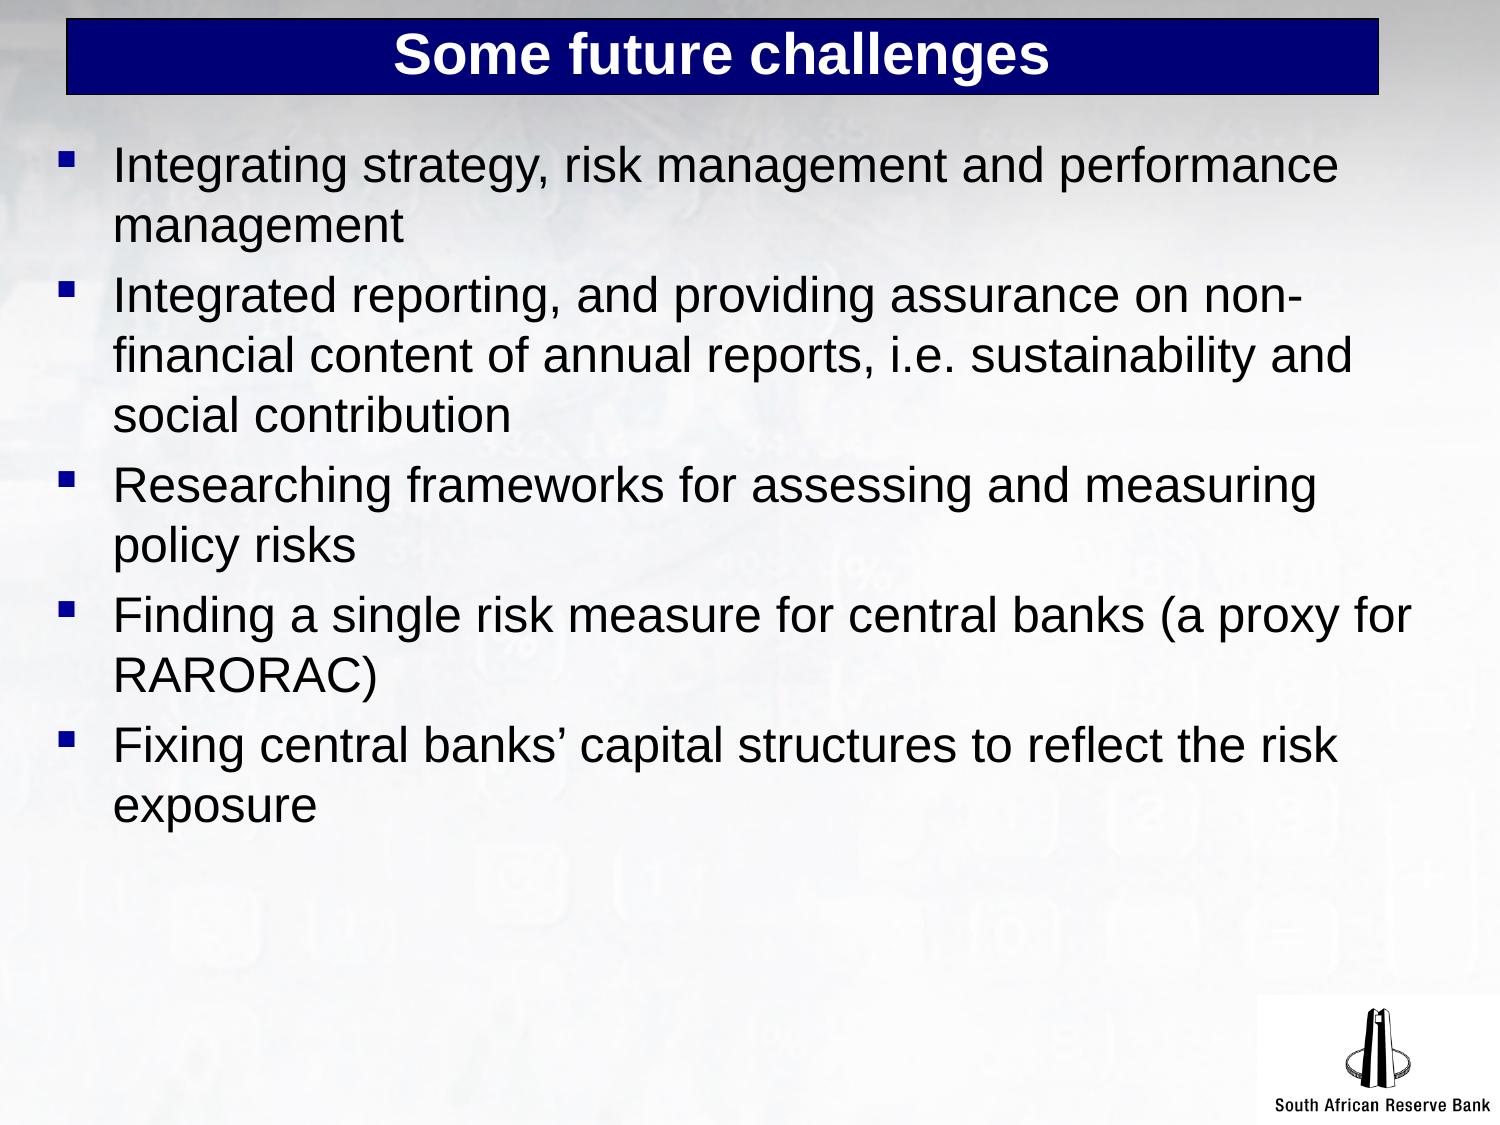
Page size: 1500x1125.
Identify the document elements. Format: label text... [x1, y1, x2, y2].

list Integrating strategy, risk management and performance management Integrated reporting, and providing assurance on non-financial content of annual reports, i.e. sustainability and social contribution Researching frameworks for assessing and measuring policy risks Finding a single risk measure for central banks (a proxy for RARORAC) Fixing central banks’ capital structures to reflect the risk exposure [41, 125, 1439, 999]
picture [0, 0, 1500, 1125]
title Some future challenges [66, 18, 1379, 95]
